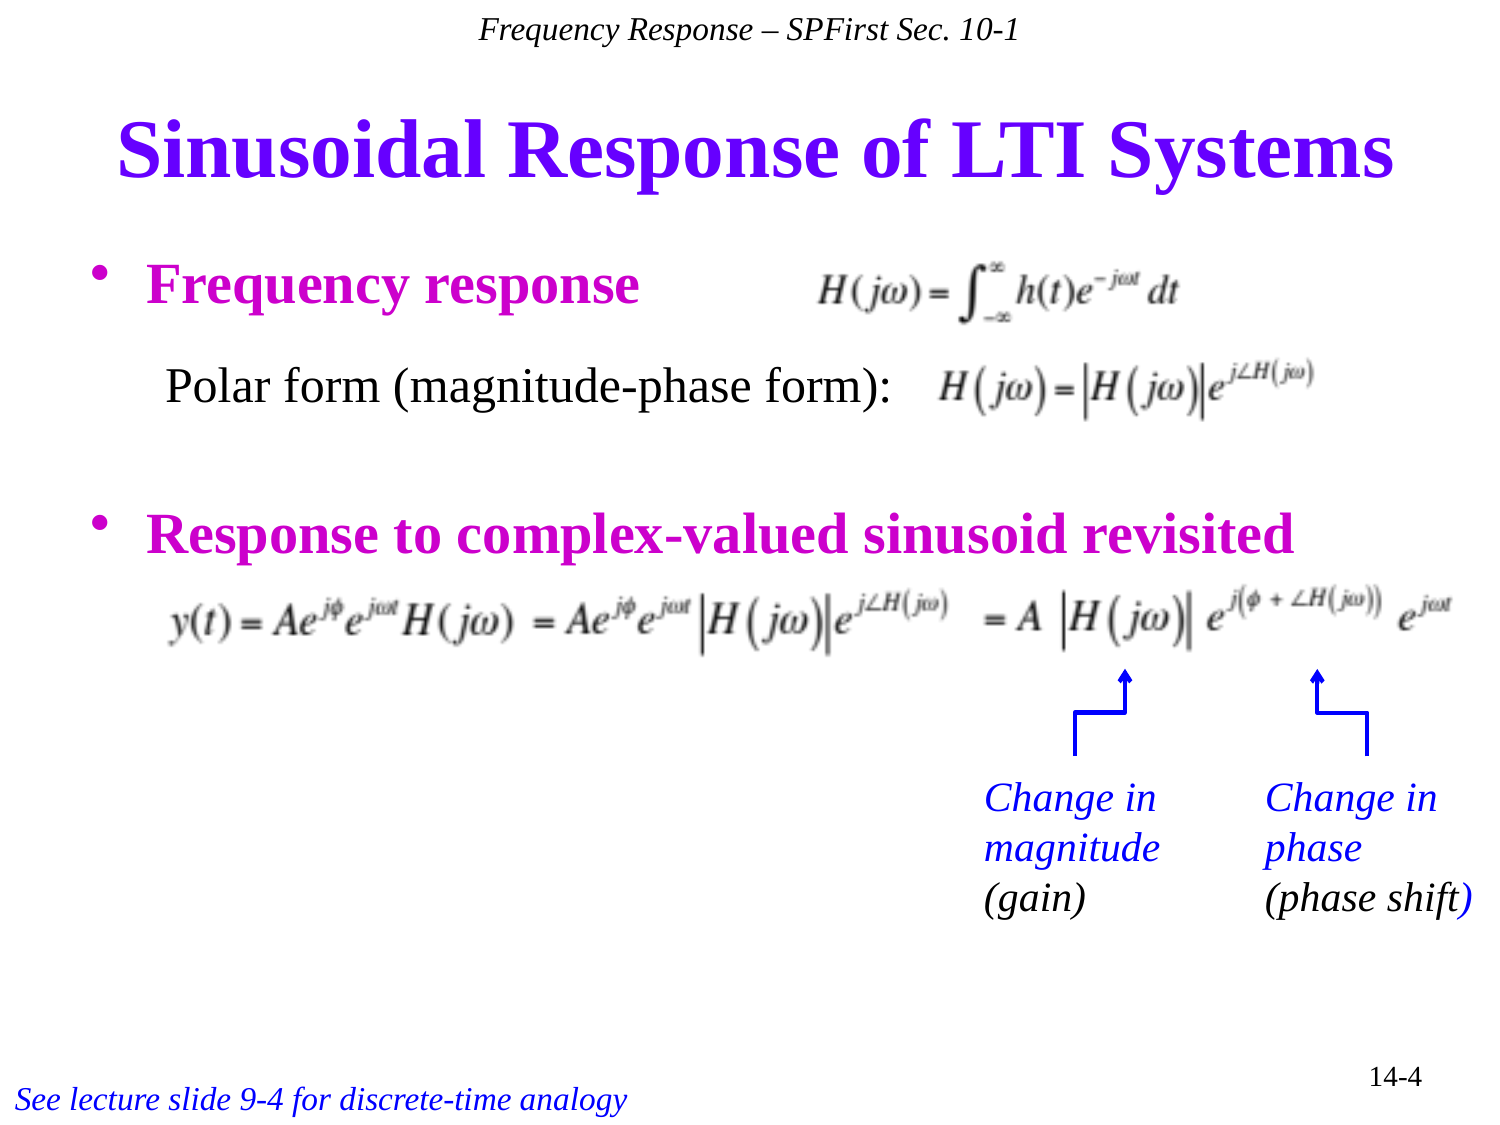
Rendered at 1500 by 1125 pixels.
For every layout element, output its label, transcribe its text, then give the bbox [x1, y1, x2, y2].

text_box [968, 668, 1182, 930]
title Sinusoidal Response of LTI Systems [75, 55, 1438, 237]
list Frequency response Polar form (magnitude-phase form): [75, 237, 1438, 475]
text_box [527, 583, 953, 661]
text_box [932, 353, 1318, 425]
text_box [978, 577, 1456, 658]
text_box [812, 249, 1184, 331]
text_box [1249, 668, 1488, 930]
text_box Response to complex-valued sinusoid revisited [74, 487, 1438, 588]
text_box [163, 587, 519, 651]
slide_number 14-4 [1124, 1049, 1438, 1125]
text_box Frequency Response – SPFirst Sec. 10-1 [0, 0, 1500, 55]
text_box See lecture slide 9-4 for discrete-time analogy [0, 1069, 650, 1125]
